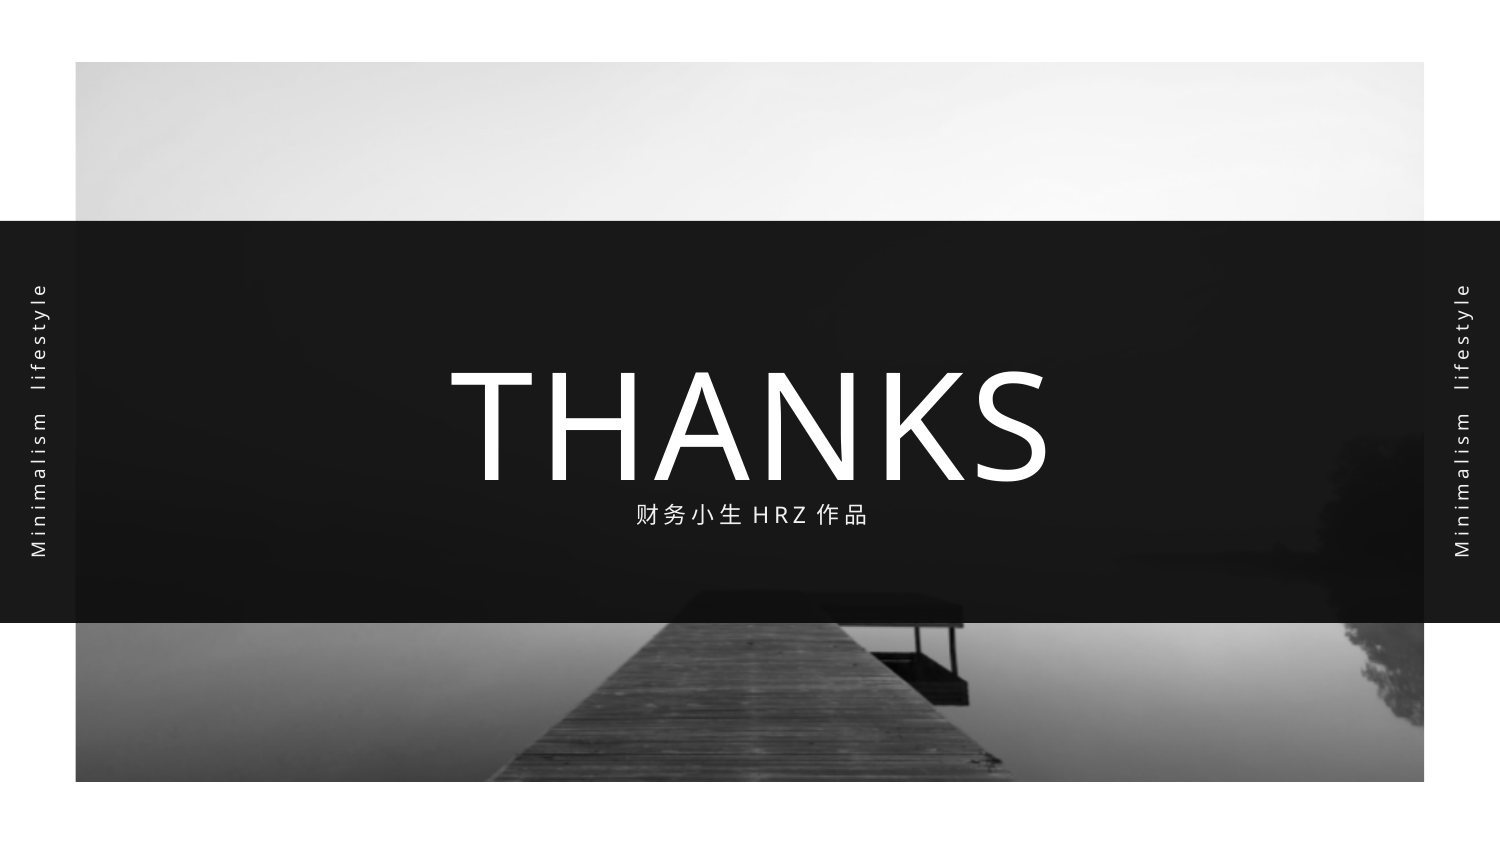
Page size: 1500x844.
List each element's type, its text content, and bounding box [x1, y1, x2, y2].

text_box [1425, 220, 1500, 624]
text_box Minimalism lifestyle [20, 274, 55, 570]
text_box [0, 220, 75, 624]
picture [75, 62, 1425, 782]
text_box Minimalism lifestyle [1444, 274, 1478, 570]
